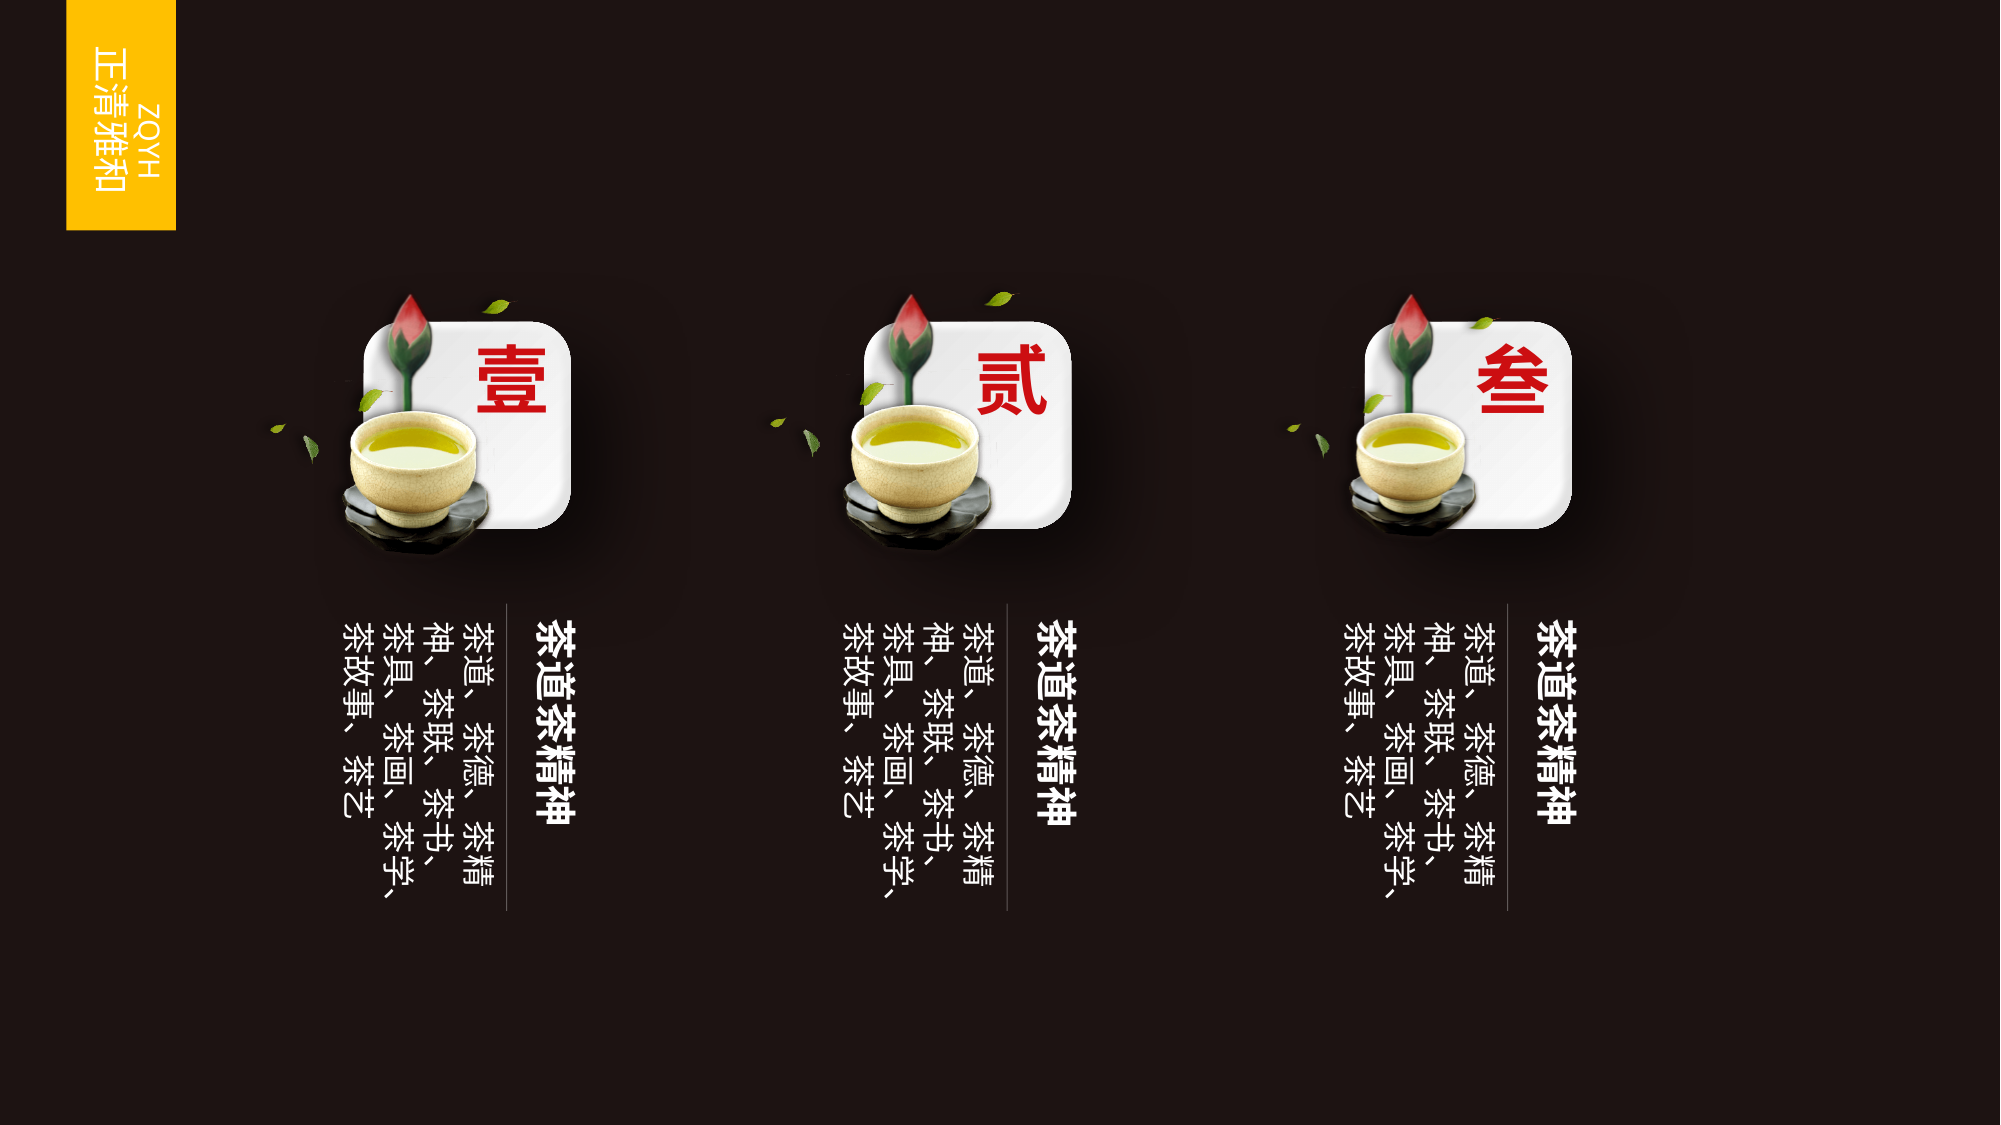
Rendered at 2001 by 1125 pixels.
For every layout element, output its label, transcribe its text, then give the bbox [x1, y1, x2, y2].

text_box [815, 603, 1091, 911]
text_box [264, 289, 571, 562]
text_box 正清雅和 [66, 30, 143, 212]
text_box [65, 0, 177, 231]
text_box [314, 603, 590, 911]
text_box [764, 281, 1072, 558]
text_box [1315, 603, 1591, 911]
text_box ZQYH [109, 88, 176, 206]
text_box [1282, 291, 1572, 543]
